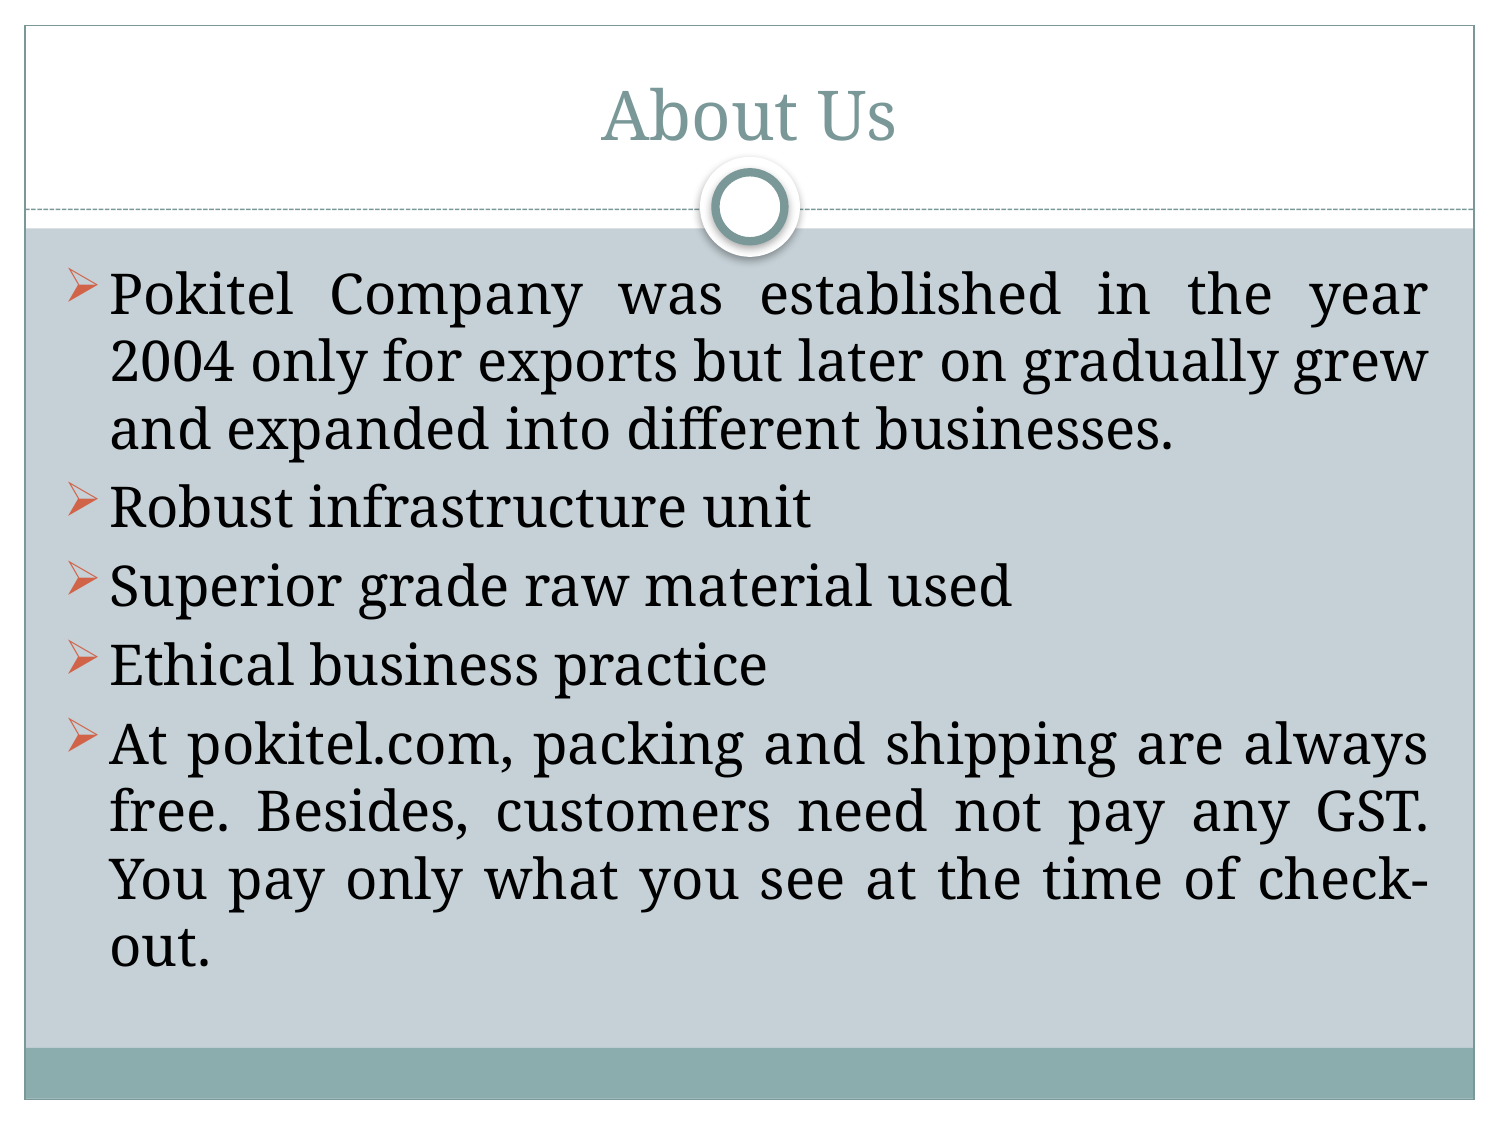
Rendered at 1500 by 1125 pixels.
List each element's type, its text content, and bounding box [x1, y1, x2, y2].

title About Us [49, 37, 1450, 162]
list Pokitel Company was established in the year 2004 only for exports but later on gradually grew and expanded into different businesses. Robust infrastructure unit Superior grade raw material used Ethical business practice At pokitel.com, packing and shipping are always free. Besides, customers need not pay any GST. You pay only what you see at the time of check-out. [49, 250, 1445, 1001]
